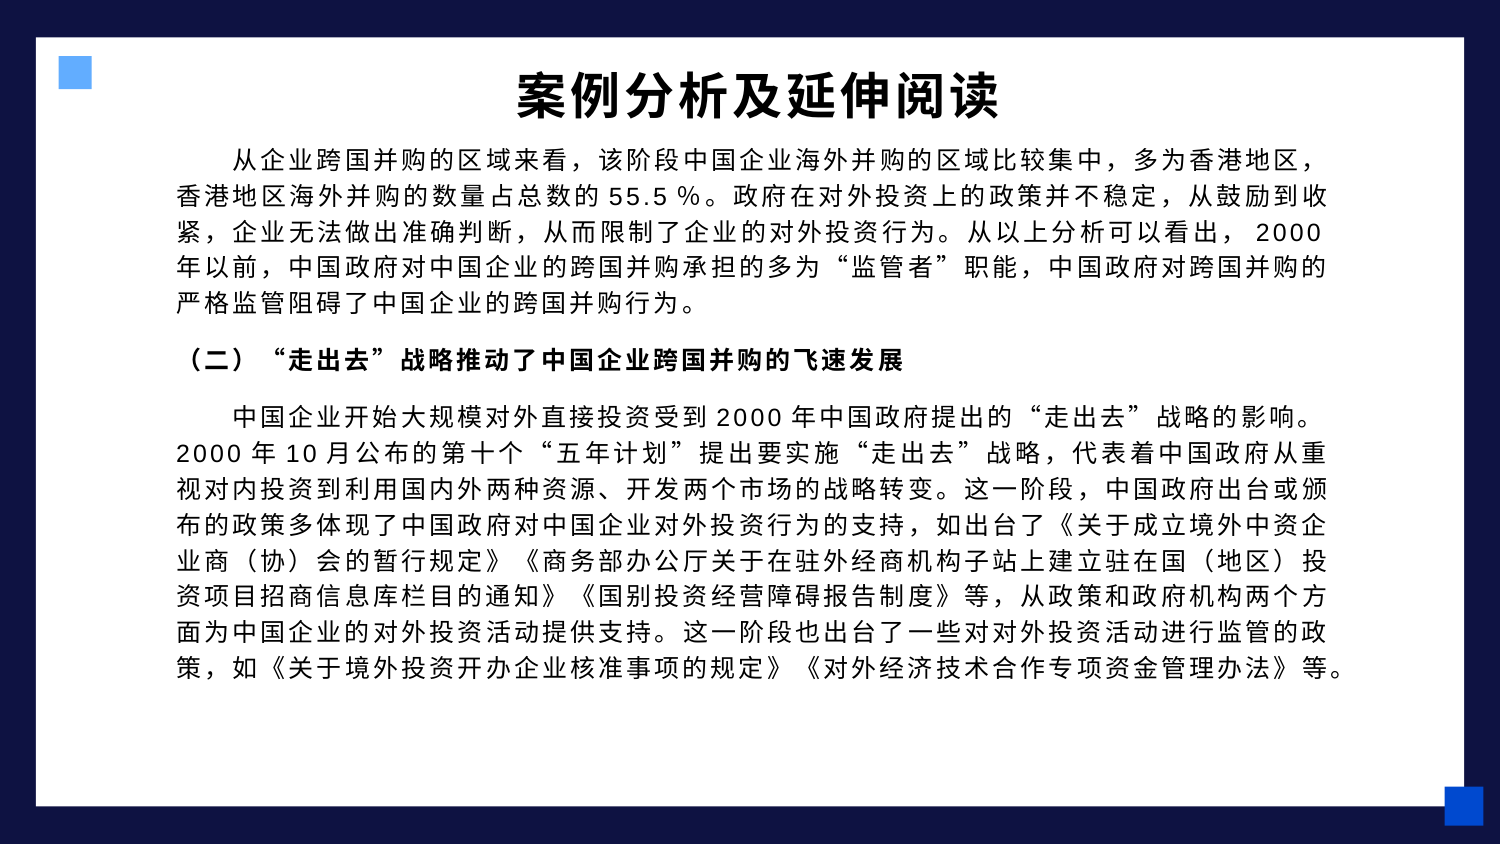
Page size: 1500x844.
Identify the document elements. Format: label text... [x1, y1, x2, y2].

list 从企业跨国并购的区域来看，该阶段中国企业海外并购的区域比较集中，多为香港地区，香港地区海外并购的数量占总数的55.5％。政府在对外投资上的政策并不稳定，从鼓励到收紧，企业无法做出准确判断，从而限制了企业的对外投资行为。从以上分析可以看出，2000年以前，中国政府对中国企业的跨国并购承担的多为“监管者”职能，中国政府对跨国并购的严格监管阻碍了中国企业的跨国并购行为。 （二）“走出去”战略推动了中国企业跨国并购的飞速发展 中国企业开始大规模对外直接投资受到2000年中国政府提出的“走出去”战略的影响。2000年10月公布的第十个“五年计划”提出要实施“走出去”战略，代表着中国政府从重视对内投资到利用国内外两种资源、开发两个市场的战略转变。这一阶段，中国政府出台或颁布的政策多体现了中国政府对中国企业对外投资行为的支持，如出台了《关于成立境外中资企业商（协）会的暂行规定》《商务部办公厅关于在驻外经商机构子站上建立驻在国（地区）投资项目招商信息库栏目的通知》《国别投资经营障碍报告制度》等，从政策和政府机构两个方面为中国企业的对外投资活动提供支持。这一阶段也出台了一些对对外投资活动进行监管的政策，如《关于境外投资开办企业核准事项的规定》《对外经济技术合作专项资金管理办法》等。 [159, 138, 1344, 718]
title 案例分析及延伸阅读 [100, 43, 1412, 133]
